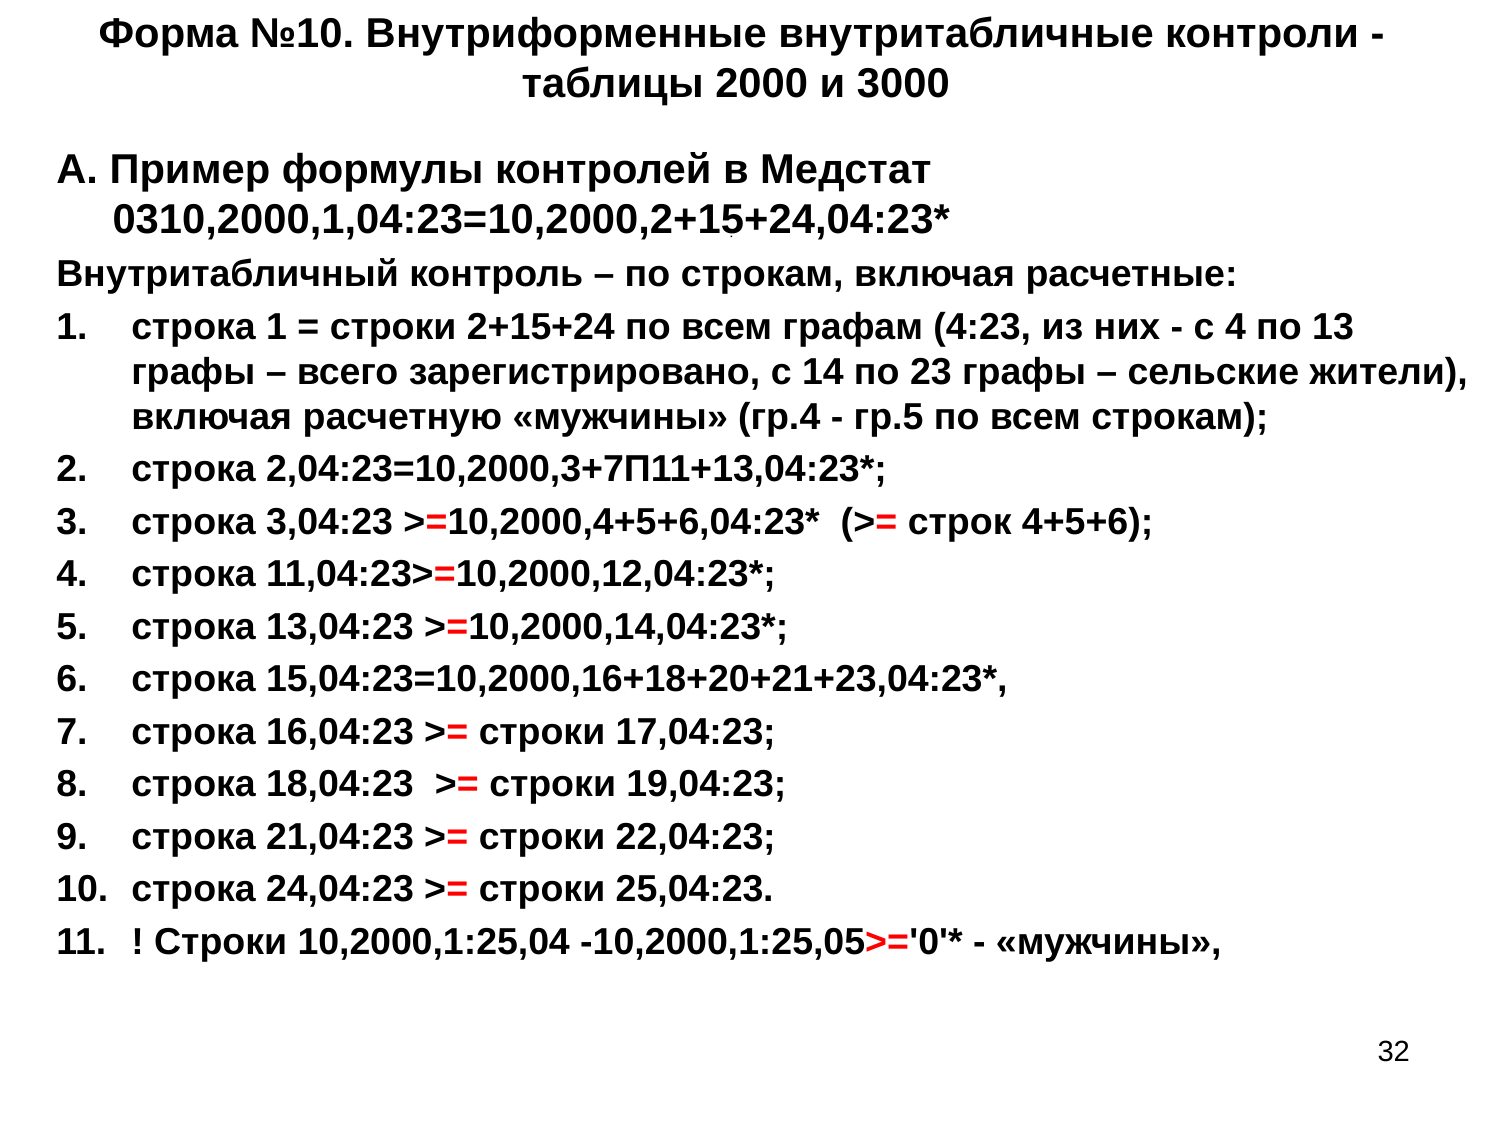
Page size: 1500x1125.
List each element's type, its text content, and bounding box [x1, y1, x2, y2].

title Форма №10. Внутриформенные внутритабличные контроли - таблицы 2000 и 3000 [57, 0, 1427, 112]
slide_number 32 [1074, 1025, 1425, 1103]
list А. Пример формулы контролей в Медстат 0310,2000,1,04:23=10,2000,2+15+24,04:23* Внутритабличный контроль – по строкам, включая расчетные: строка 1 = строки 2+15+24 по всем графам (4:23, из них - с 4 по 13 графы – всего зарегистрировано, с 14 по 23 графы – сельские жители), включая расчетную «мужчины» (гр.4 - гр.5 по всем строкам); строка 2,04:23=10,2000,3+7П11+13,04:23*; строка 3,04:23 >=10,2000,4+5+6,04:23* (>= строк 4+5+6); строка 11,04:23>=10,2000,12,04:23*; строка 13,04:23 >=10,2000,14,04:23*; строка 15,04:23=10,2000,16+18+20+21+23,04:23*, cтрока 16,04:23 >= строки 17,04:23; строка 18,04:23 >= строки 19,04:23; cтрока 21,04:23 >= строки 22,04:23; cтрока 24,04:23 >= строки 25,04:23. ! Строки 10,2000,1:25,04 -10,2000,1:25,05>='0'* - «мужчины», [41, 134, 1489, 1025]
